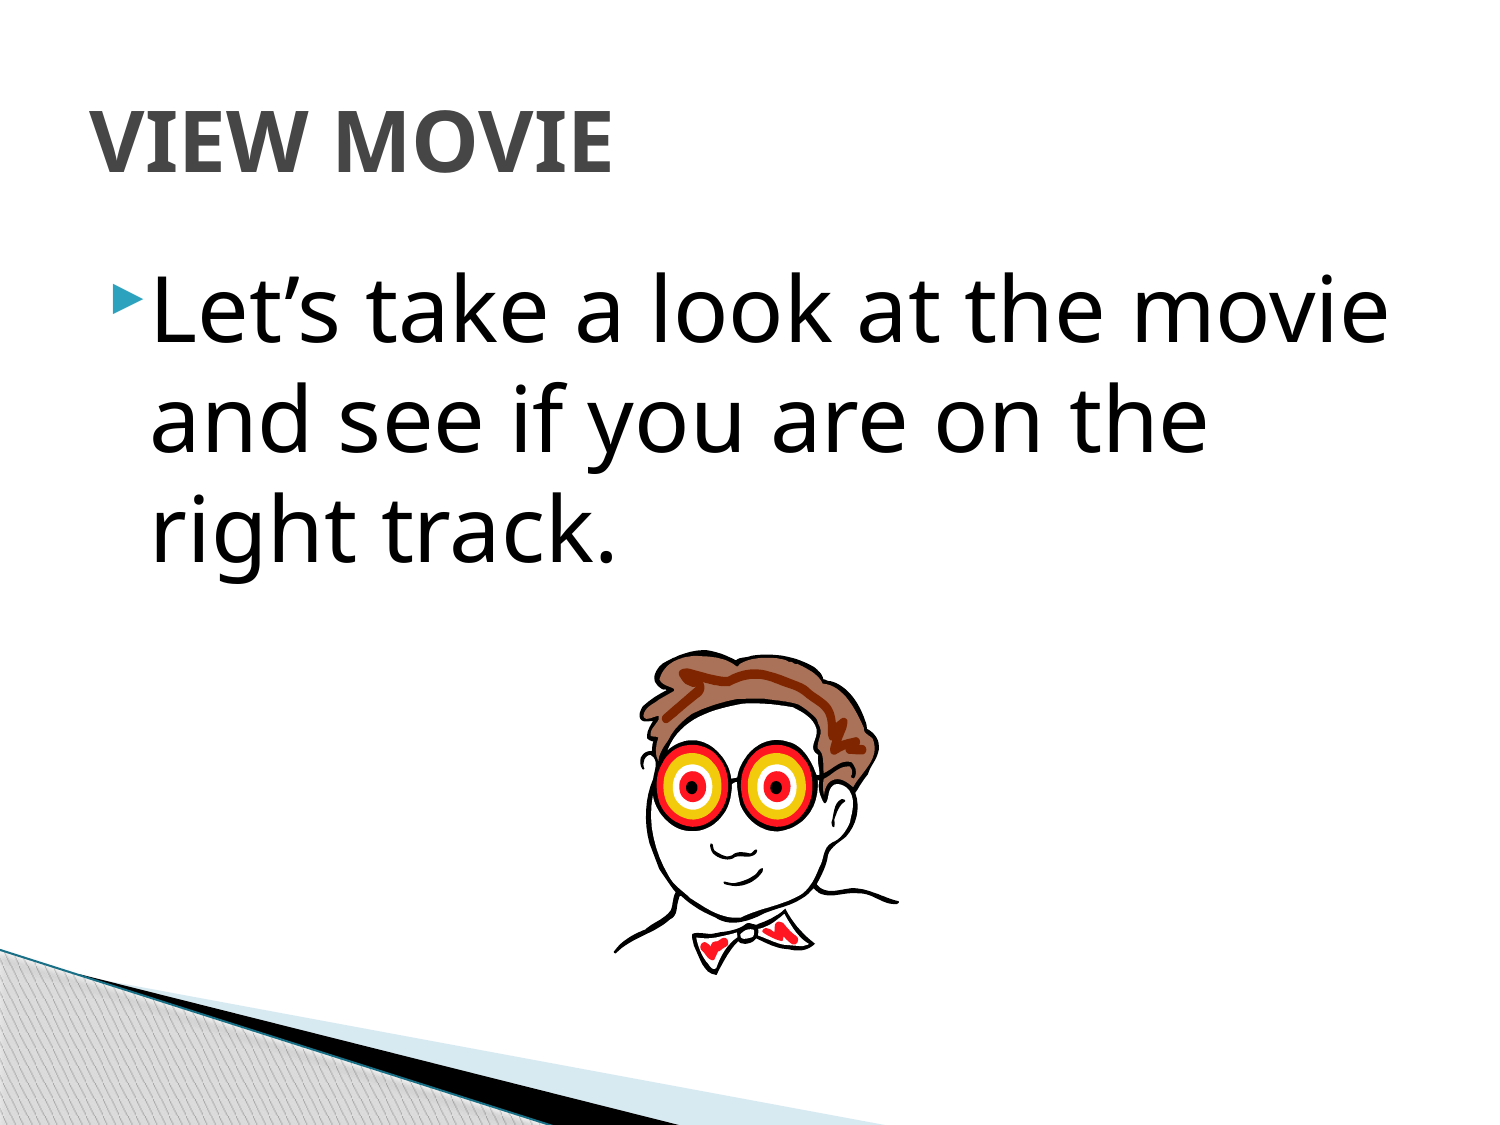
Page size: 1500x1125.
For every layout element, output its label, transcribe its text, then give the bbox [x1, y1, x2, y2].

list Let’s take a look at the movie and see if you are on the right track. [75, 243, 1425, 986]
title VIEW MOVIE [75, 45, 1425, 233]
picture [612, 649, 903, 976]
